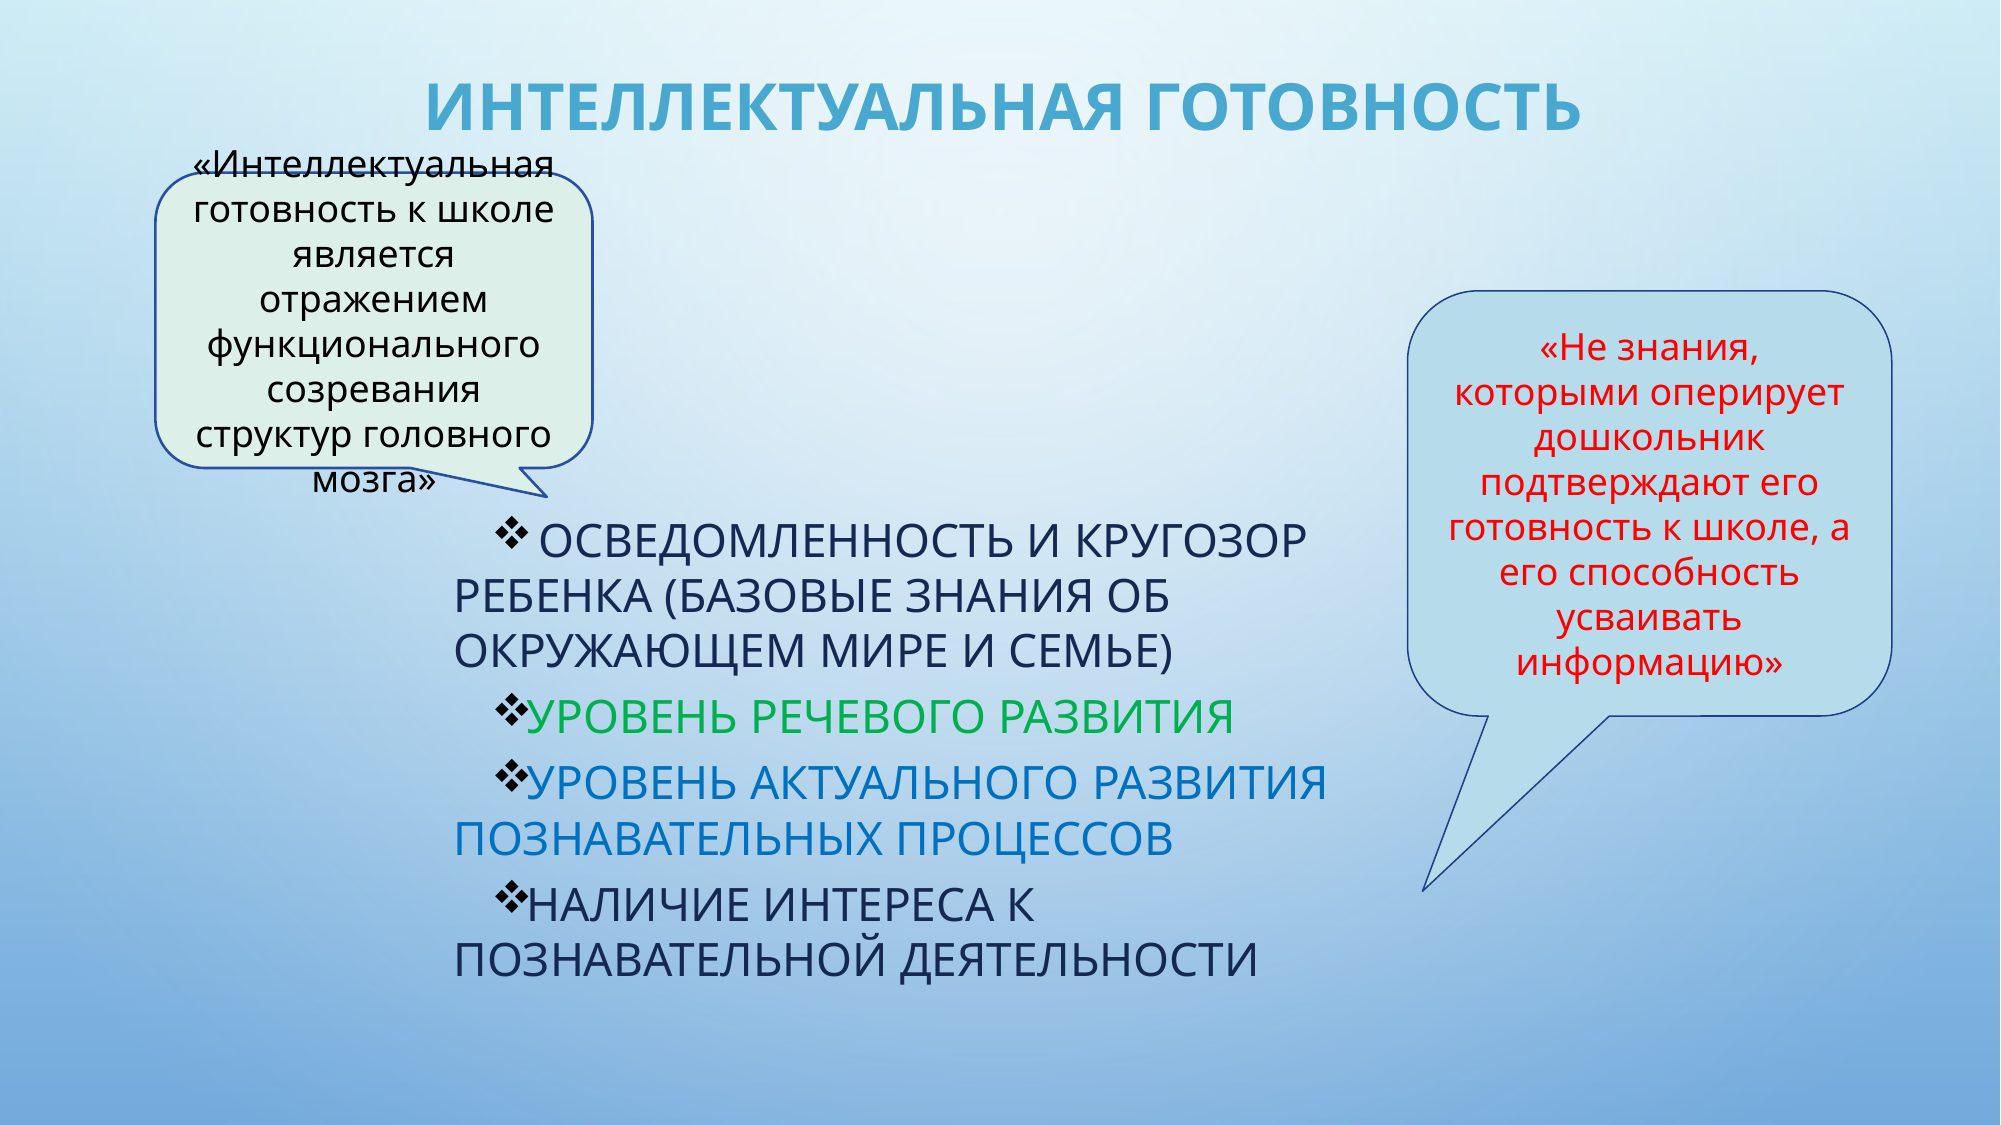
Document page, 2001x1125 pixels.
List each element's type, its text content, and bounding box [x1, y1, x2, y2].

list осведомленность и кругозор ребенка (базовые знания об окружающем мире и семье) уровень речевого развития уровень актуального развития познавательных процессов Наличие интереса к познавательной деятельности [350, 503, 1355, 1035]
title Интеллектуальная готовность [384, 47, 1623, 173]
text_box «Интеллектуальная готовность к школе является отражением функционального созревания структур головного мозга» [154, 171, 594, 499]
text_box «Не знания, которыми оперирует дошкольник подтверждают его готовность к школе, а его способность усваивать информацию» [1406, 290, 1893, 892]
